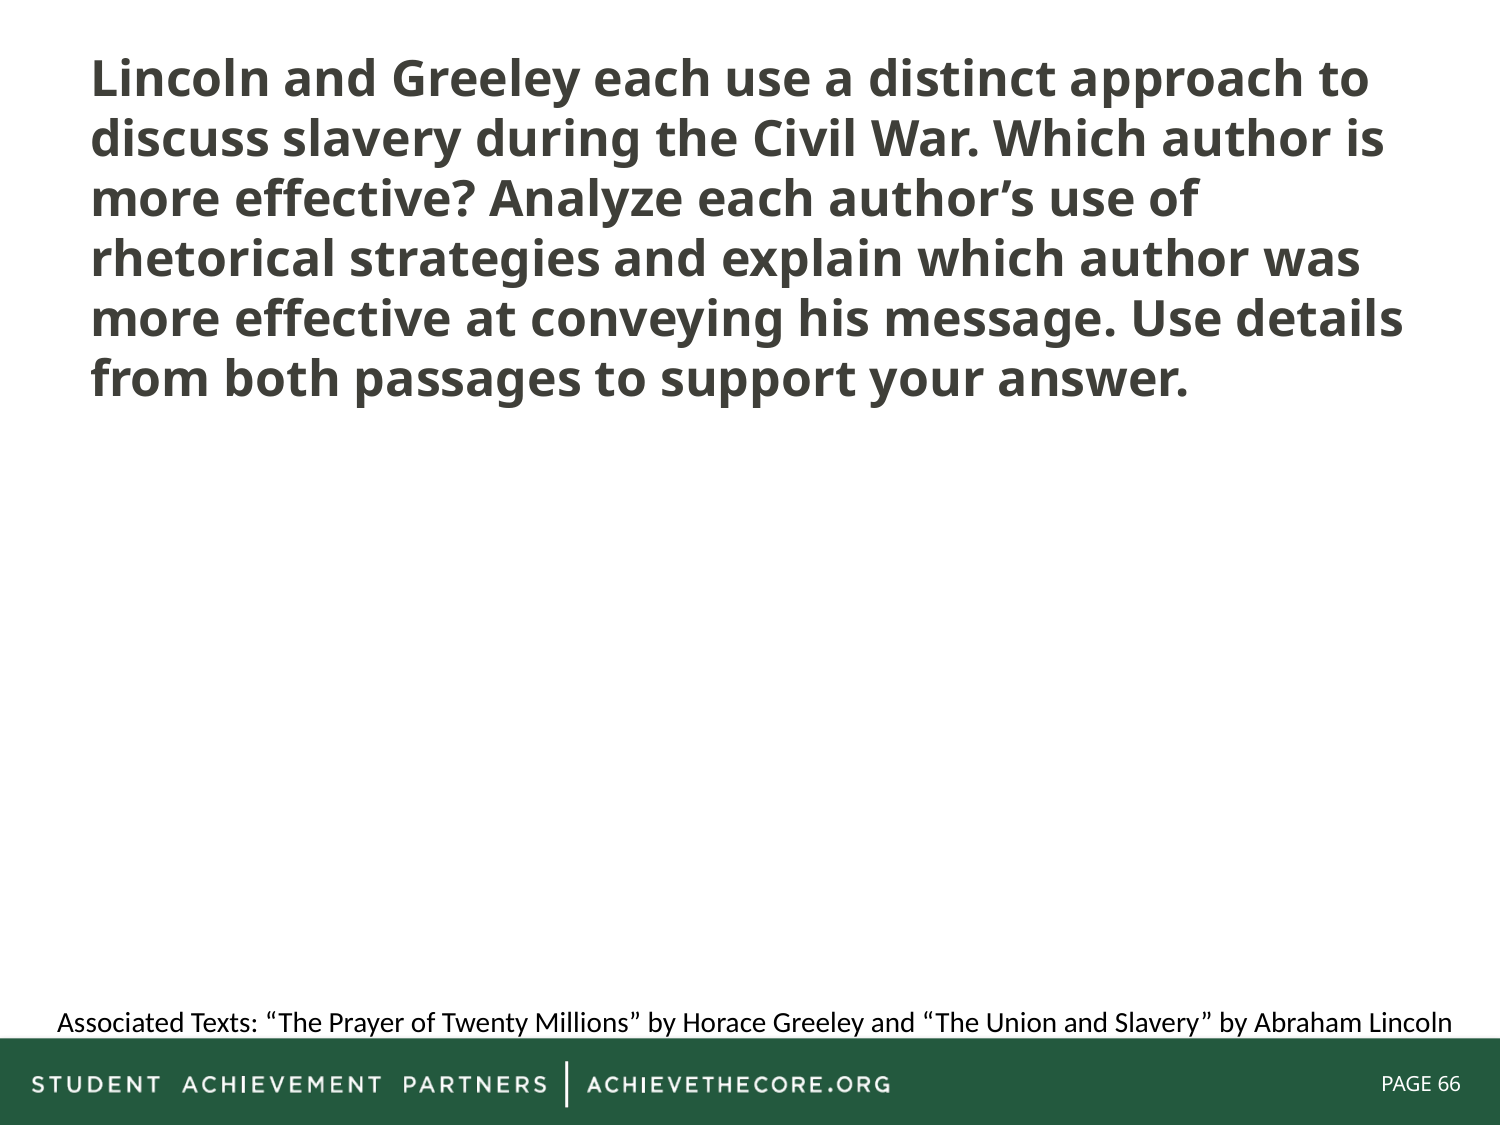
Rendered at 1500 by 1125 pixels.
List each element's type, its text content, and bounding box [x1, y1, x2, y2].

text_box Associated Texts: “The Prayer of Twenty Millions” by Horace Greeley and “The Union and Slavery” by Abraham Lincoln [30, 995, 1481, 1046]
list Lincoln and Greeley each use a distinct approach to discuss slavery during the Civil War. Which author is more effective? Analyze each author’s use of rhetorical strategies and explain which author was more effective at conveying his message. Use details from both passages to support your answer. [75, 39, 1425, 748]
